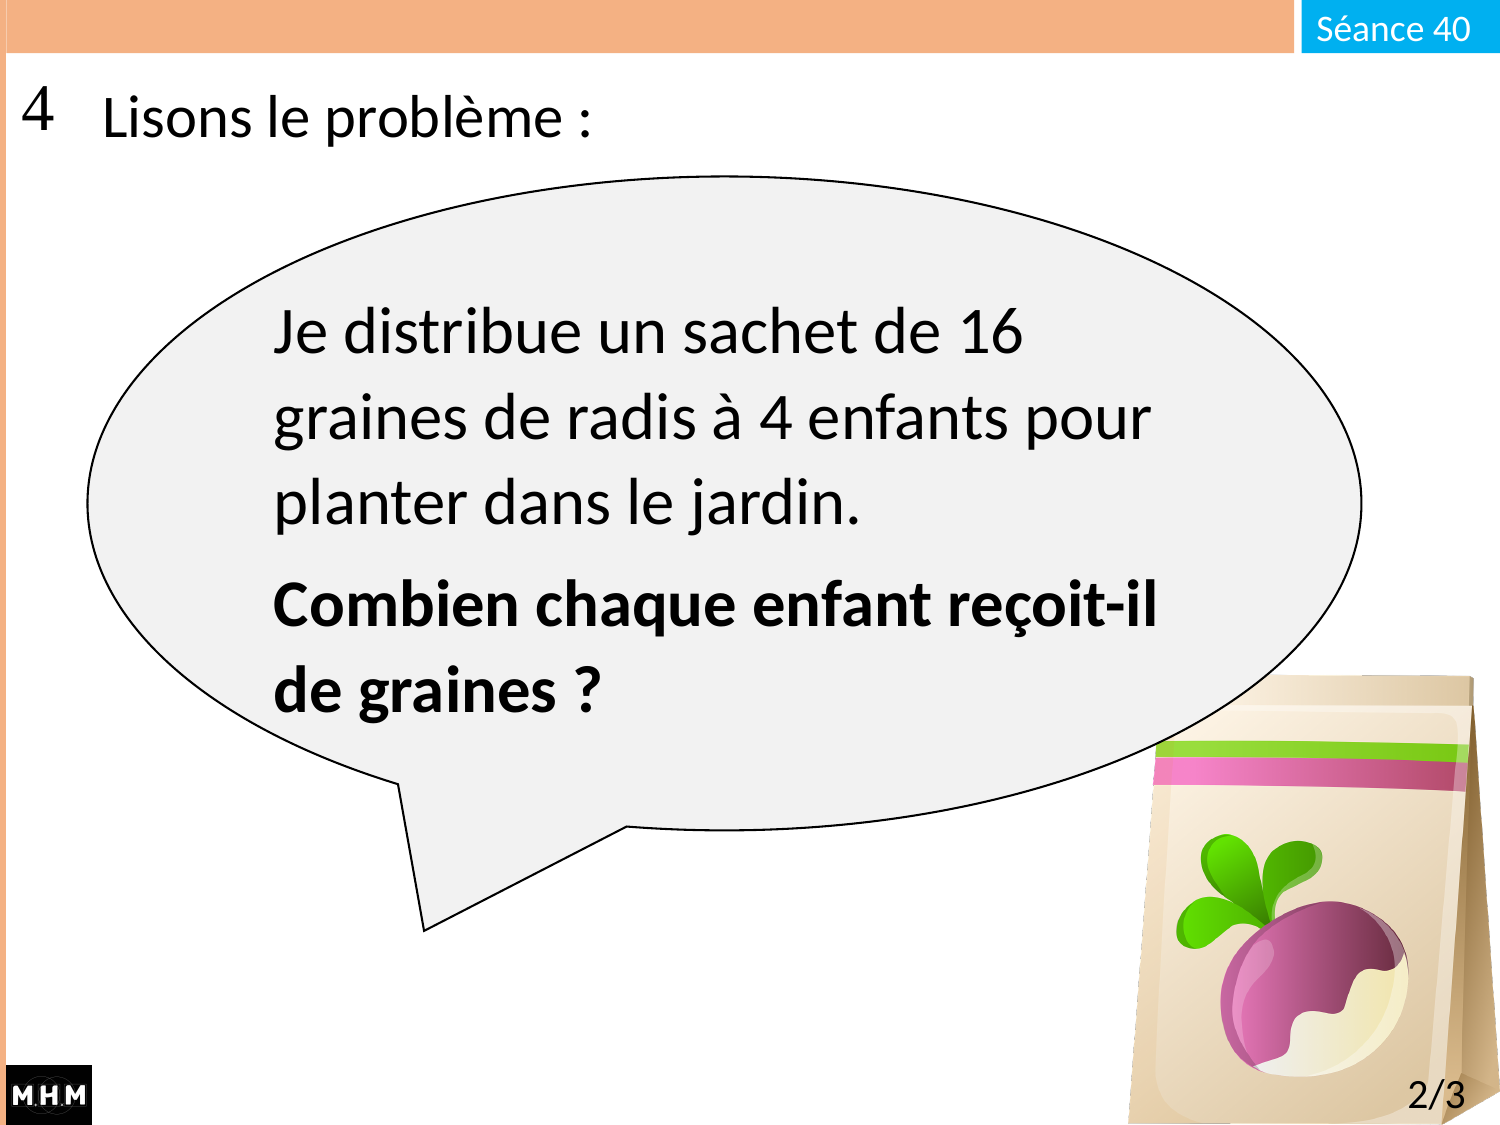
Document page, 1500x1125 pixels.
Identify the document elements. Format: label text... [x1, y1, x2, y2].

picture [1128, 674, 1500, 1125]
title Lisons le problème : [87, 32, 1382, 158]
text_box Je distribue un sachet de 16 graines de radis à 4 enfants pour planter dans le jardin. Combien chaque enfant reçoit-il de graines ? [86, 175, 1363, 933]
picture [6, 1065, 92, 1125]
